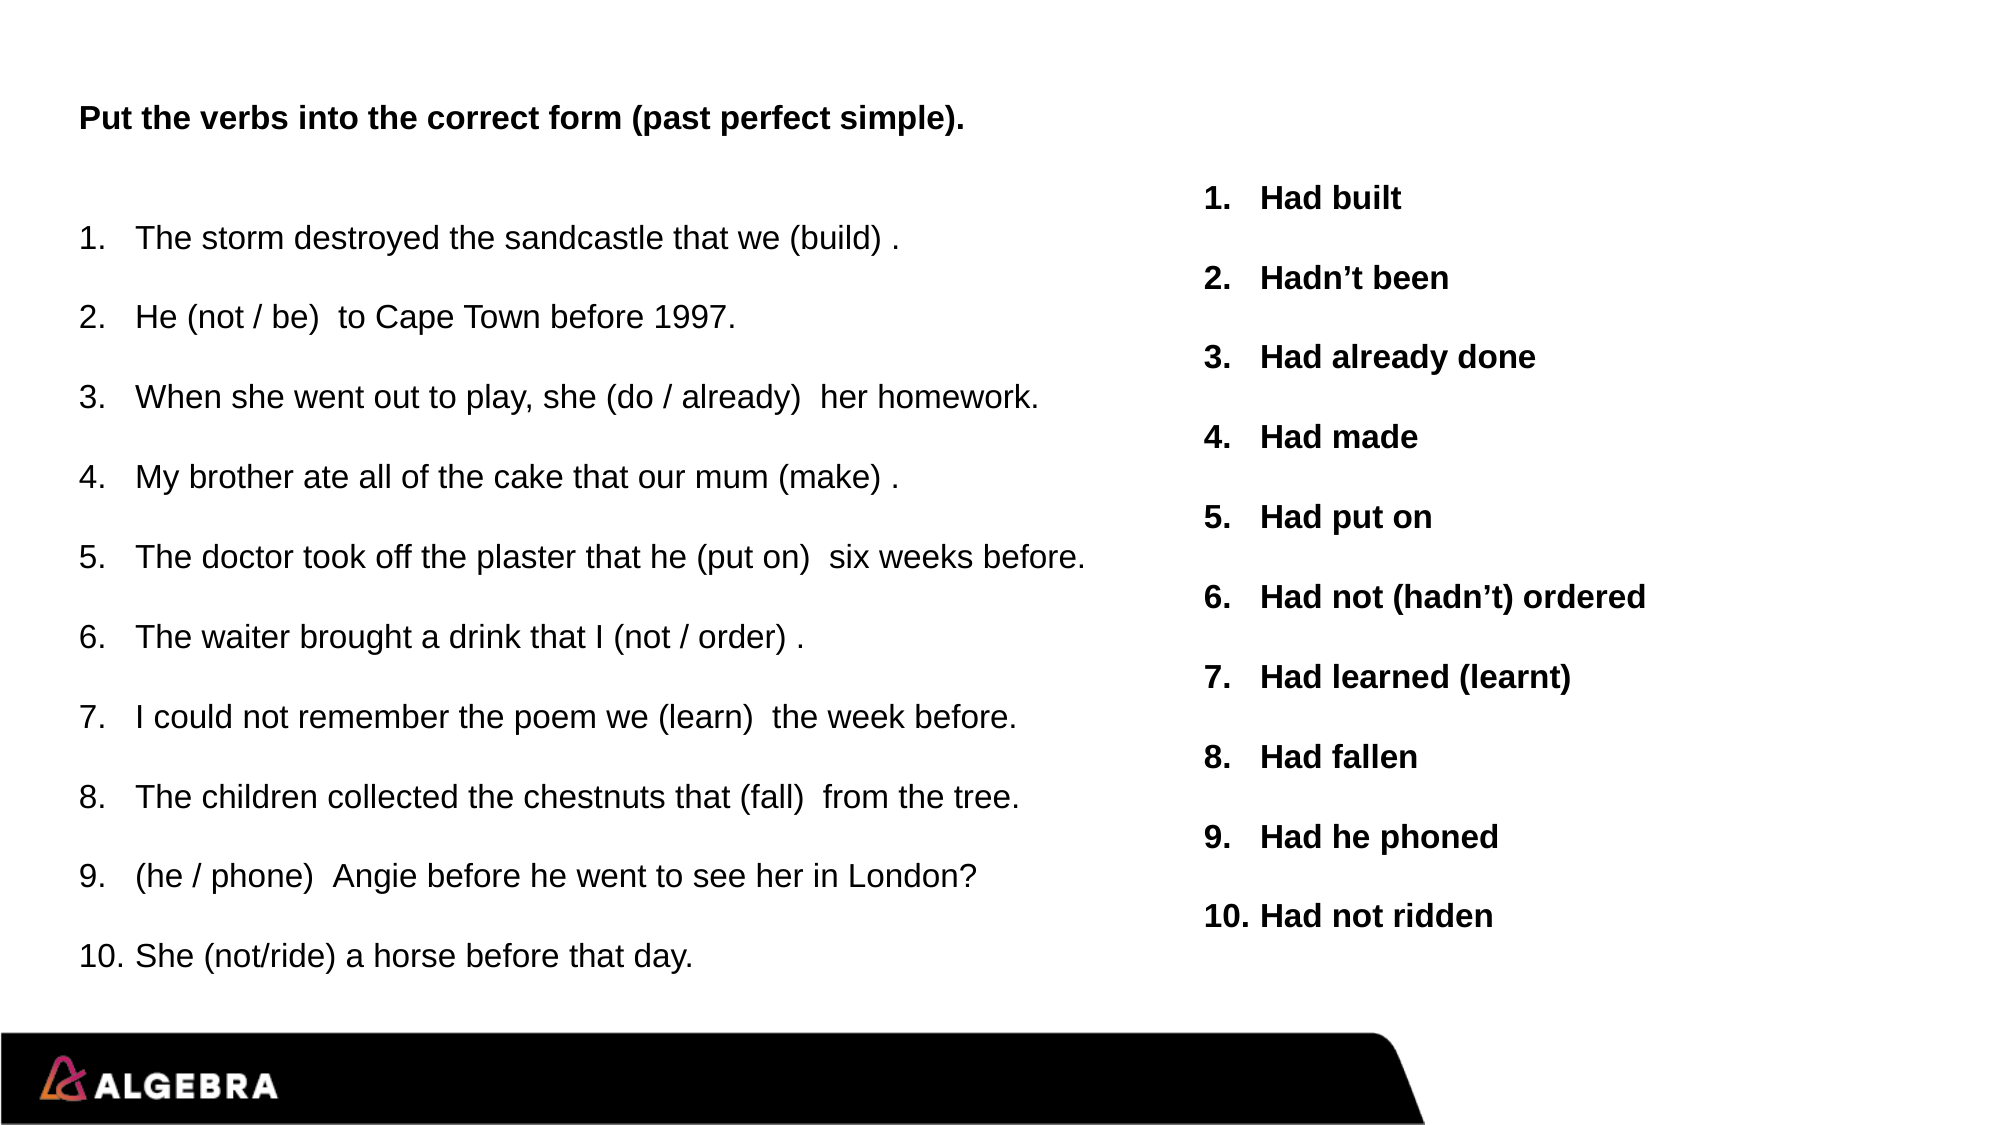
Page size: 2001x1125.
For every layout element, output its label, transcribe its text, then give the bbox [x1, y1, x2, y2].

text_box Had built Hadn’t been Had already done Had made Had put on Had not (hadn’t) ordered Had learned (learnt) Had fallen Had he phoned Had not ridden [1189, 88, 1939, 942]
text_box Put the verbs into the correct form (past perfect simple). The storm destroyed the sandcastle that we (build) . He (not / be) to Cape Town before 1997. When she went out to play, she (do / already) her homework. My brother ate all of the cake that our mum (make) . The doctor took off the plaster that he (put on) six weeks before. The waiter brought a drink that I (not / order) . I could not remember the poem we (learn) the week before. The children collected the chestnuts that (fall) from the tree. (he / phone) Angie before he went to see her in London? She (not/ride) a horse before that day. [64, 88, 1383, 1022]
picture [0, 1032, 1425, 1125]
